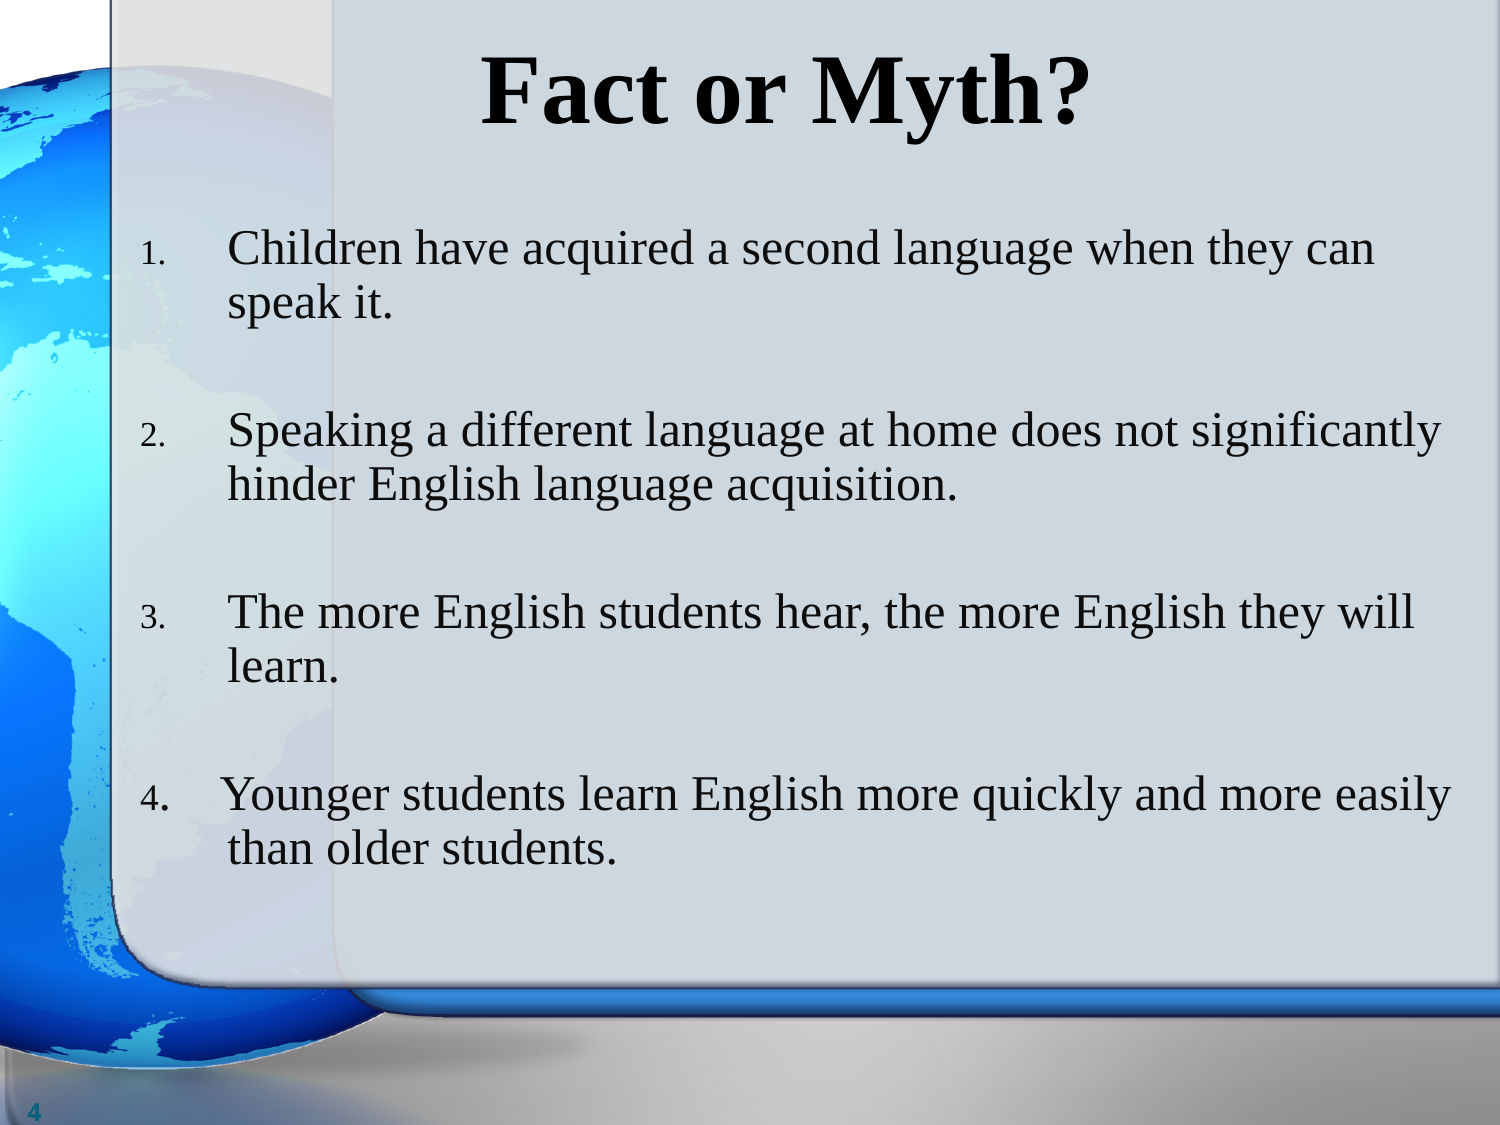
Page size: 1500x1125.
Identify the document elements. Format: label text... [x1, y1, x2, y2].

title Fact or Myth? [150, 5, 1425, 169]
picture [0, 0, 1500, 1125]
slide_number 4 [12, 1088, 363, 1125]
list Children have acquired a second language when they can speak it. Speaking a different language at home does not significantly hinder English language acquisition. The more English students hear, the more English they will learn. 4. Younger students learn English more quickly and more easily than older students. [125, 213, 1475, 1089]
